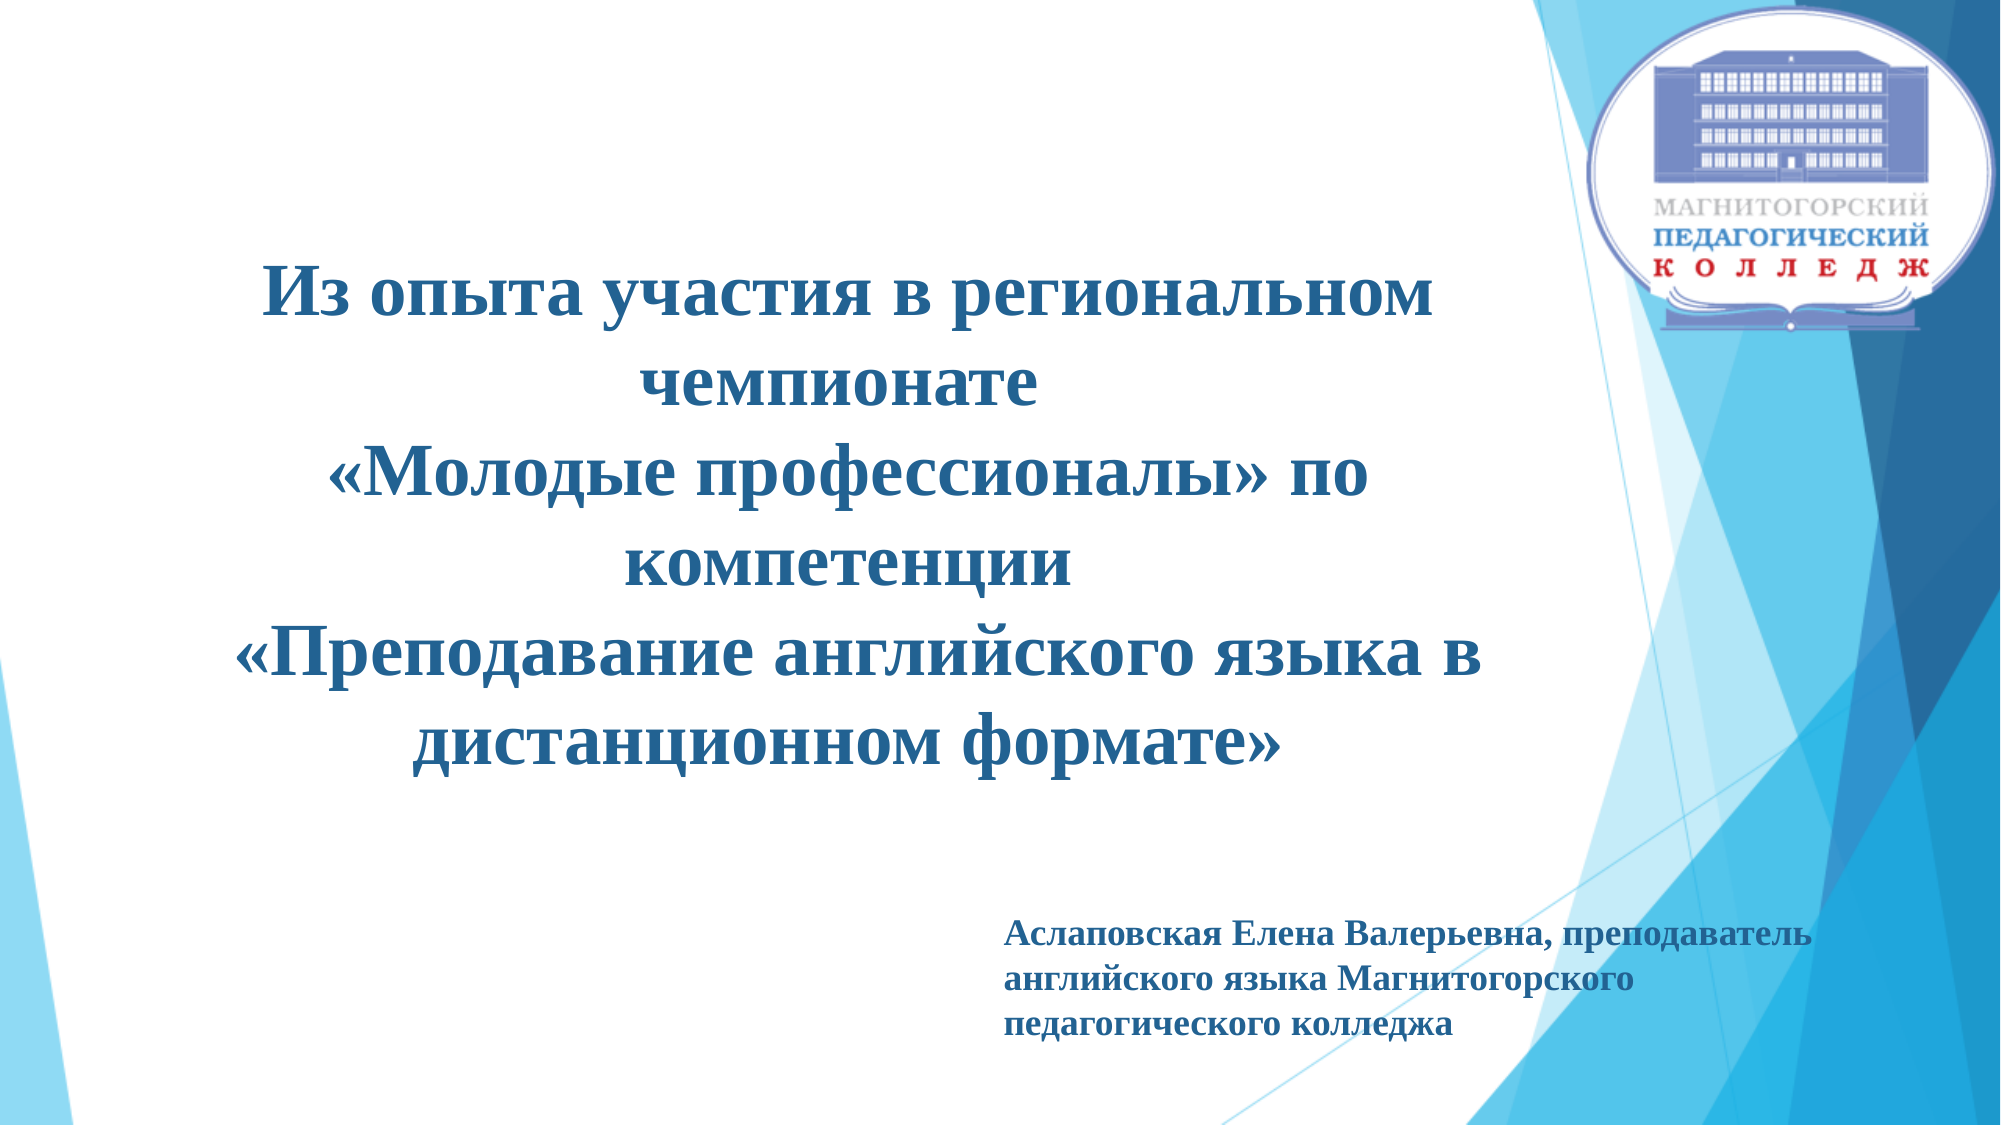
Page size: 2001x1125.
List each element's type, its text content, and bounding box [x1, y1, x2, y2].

title Из опыта участия в региональном чемпионате «Молодые профессионалы» по компетенции «Преподавание английского языка в дистанционном формате» [120, 137, 1578, 788]
picture [0, 0, 2001, 1125]
list Аслаповская Елена Валерьевна, преподаватель английского языка Магнитогорского педагогического колледжа [988, 900, 1925, 1064]
